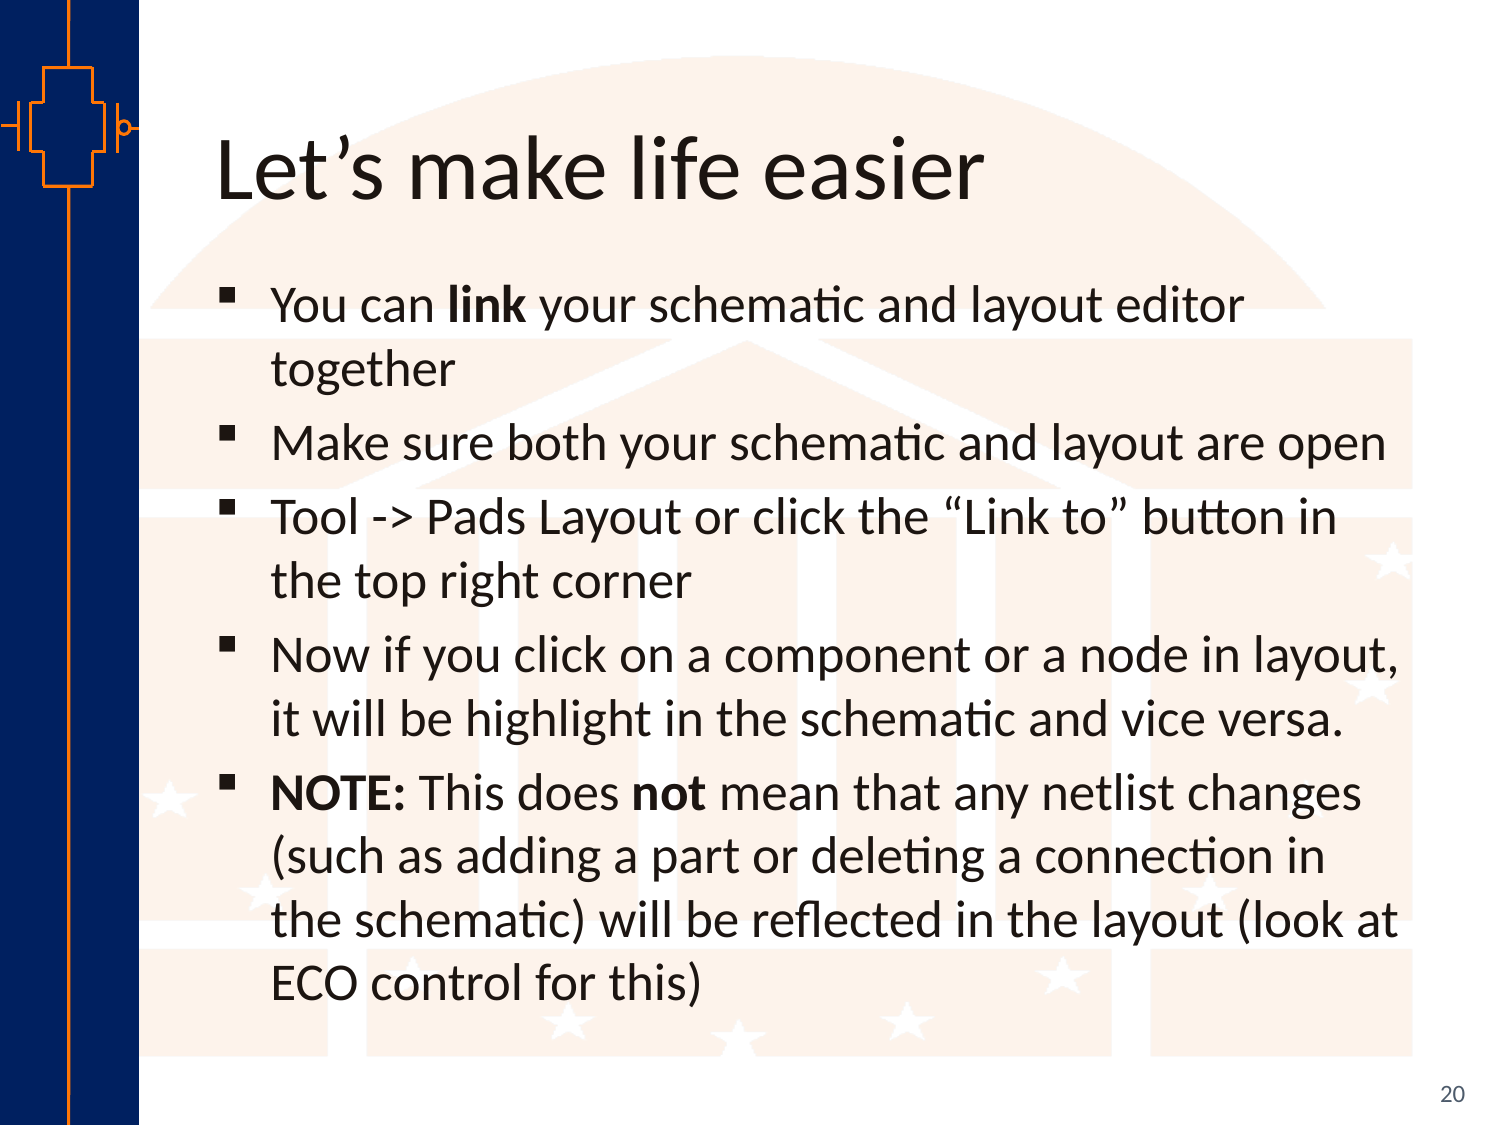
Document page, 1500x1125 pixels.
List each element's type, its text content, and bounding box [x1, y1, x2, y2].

title Let’s make life easier [200, 37, 1388, 225]
list You can link your schematic and layout editor together Make sure both your schematic and layout are open Tool -> Pads Layout or click the “Link to” button in the top right corner Now if you click on a component or a node in layout, it will be highlight in the schematic and vice versa. NOTE: This does not mean that any netlist changes (such as adding a part or deleting a connection in the schematic) will be reflected in the layout (look at ECO control for this) [200, 262, 1425, 1078]
slide_number 20 [1425, 1062, 1488, 1123]
